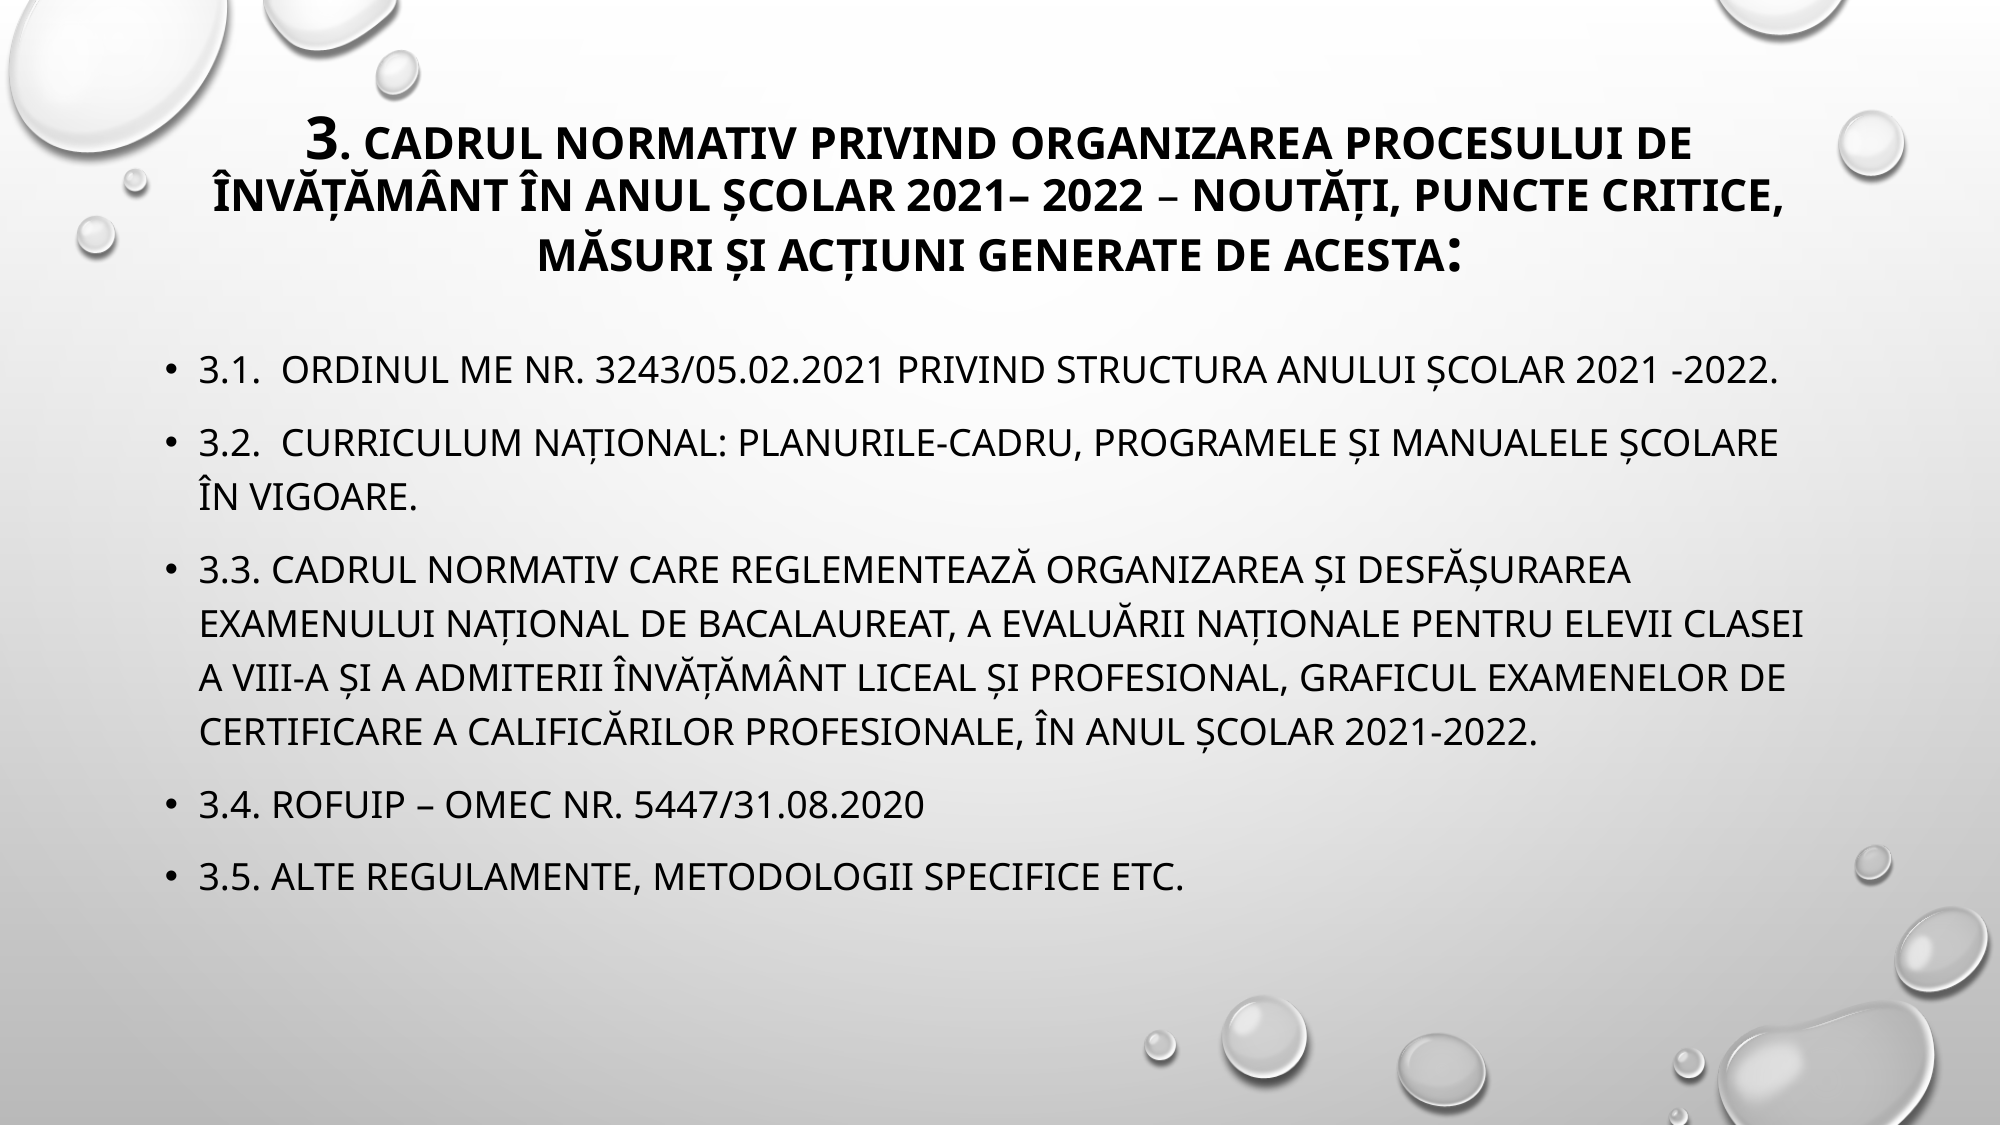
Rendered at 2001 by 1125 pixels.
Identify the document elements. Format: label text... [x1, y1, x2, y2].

list 3.1. Ordinul ME nr. 3243/05.02.2021 privind structura anului școlar 2021 -2022. 3.2. Curriculum național: planurile-cadru, programele și manualele școlare în vigoare. 3.3. Cadrul normativ care reglementează organizarea și desfășurarea examenului național de bacalaureat, a evaluării naționale pentru elevii clasei a VIII-a și a admiterii învățământ liceal și profesional, graficul examenelor de certificare a calificărilor profesionale, în anul școlar 2021-2022. 3.4. ROFUIP – OMEC nr. 5447/31.08.2020 3.5. Alte regulamente, metodologii specifice etc. [149, 329, 1850, 950]
title 3. Cadrul normativ privind organizarea procesului de învățământ în anul școlar 2021– 2022 – noutăți, puncte critice, măsuri și acțiuni generate de acesta: [149, 101, 1851, 364]
picture [0, 0, 2000, 1125]
